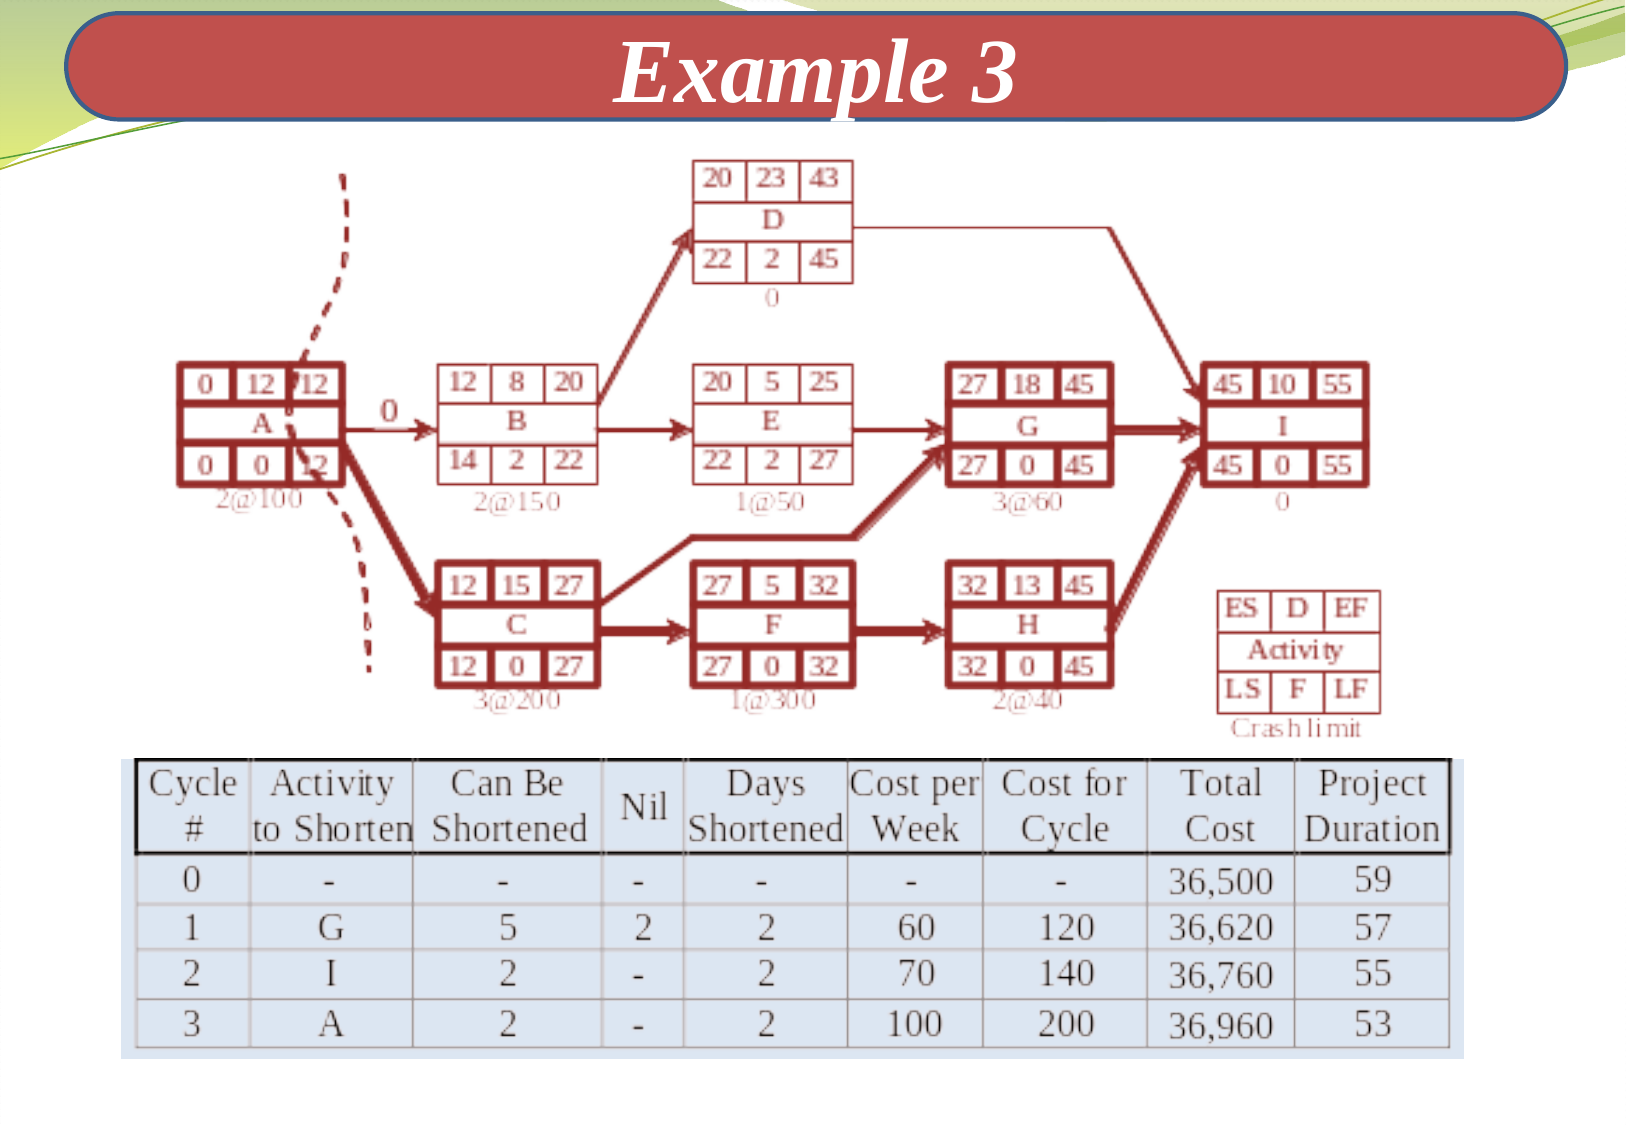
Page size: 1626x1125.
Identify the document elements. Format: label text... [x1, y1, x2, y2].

text_box Example 3 [66, 13, 1567, 120]
picture [154, 156, 1433, 755]
picture [120, 758, 1465, 1060]
